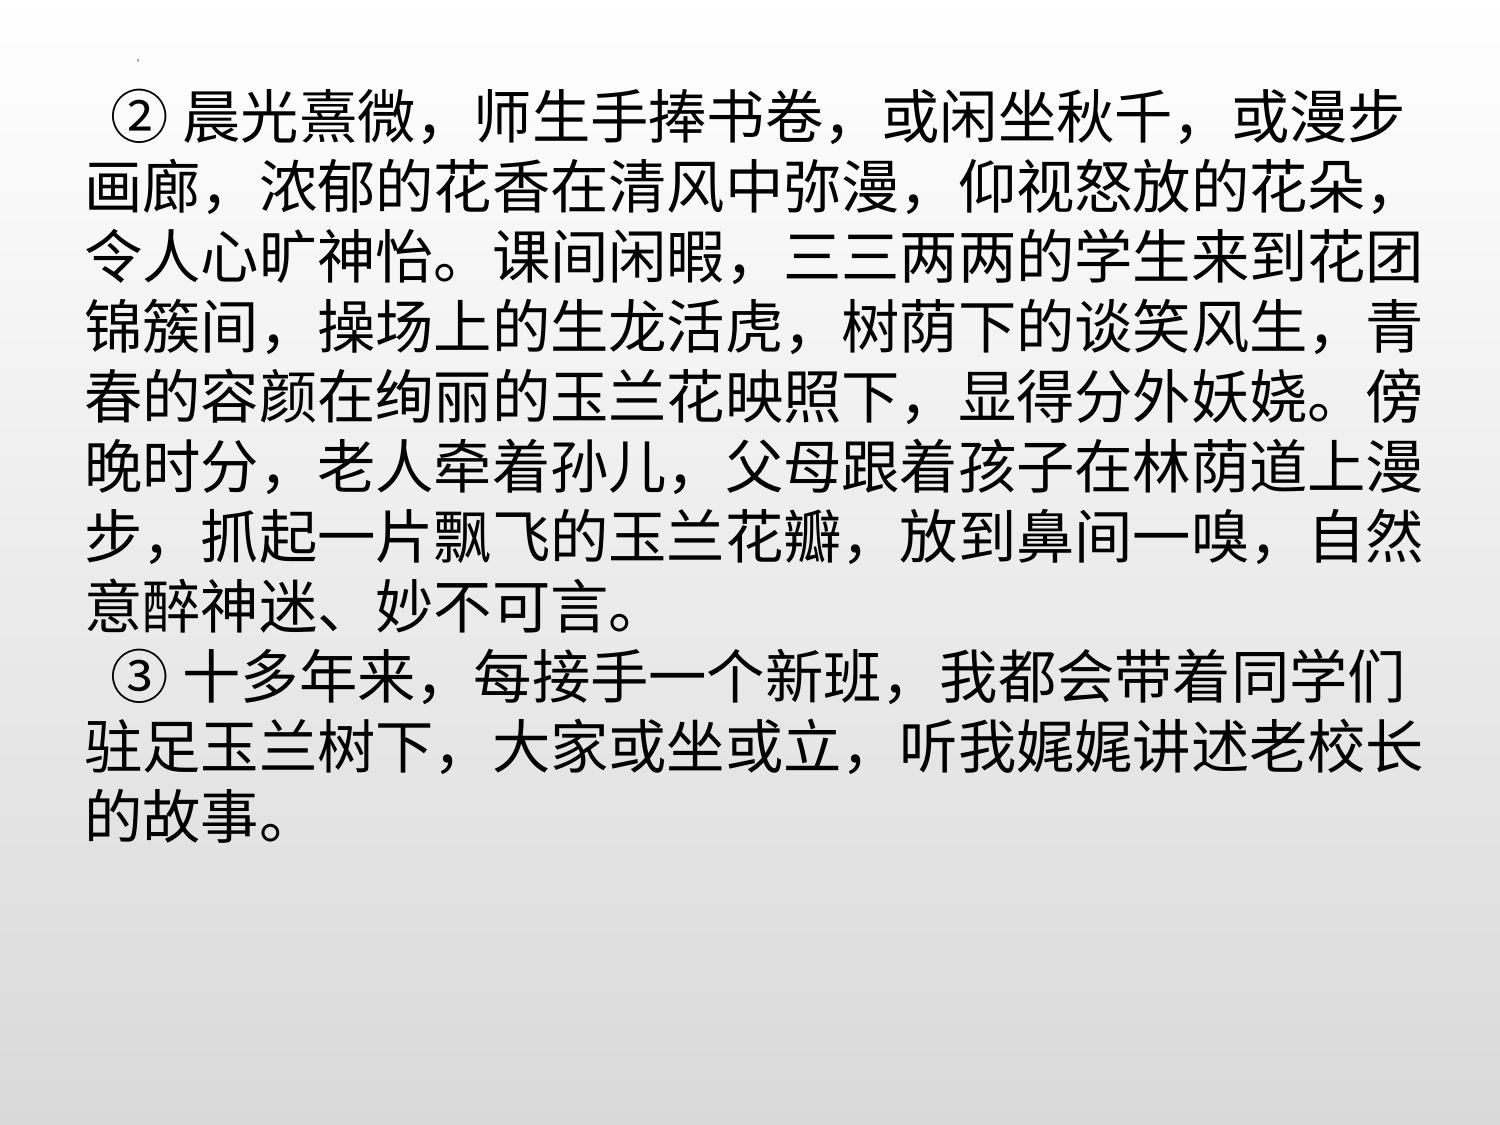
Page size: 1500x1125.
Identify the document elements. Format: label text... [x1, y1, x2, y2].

text_box ②晨光熹微，师生手捧书卷，或闲坐秋千，或漫步画廊，浓郁的花香在清风中弥漫，仰视怒放的花朵，令人心旷神怡。课间闲暇，三三两两的学生来到花团锦簇间，操场上的生龙活虎，树荫下的谈笑风生，青春的容颜在绚丽的玉兰花映照下，显得分外妖娆。傍晚时分，老人牵着孙儿，父母跟着孩子在林荫道上漫步，抓起一片飘飞的玉兰花瓣，放到鼻间一嗅，自然意醉神迷、妙不可言。 ③十多年来，每接手一个新班，我都会带着同学们驻足玉兰树下，大家或坐或立，听我娓娓讲述老校长的故事。 [69, 73, 1479, 858]
